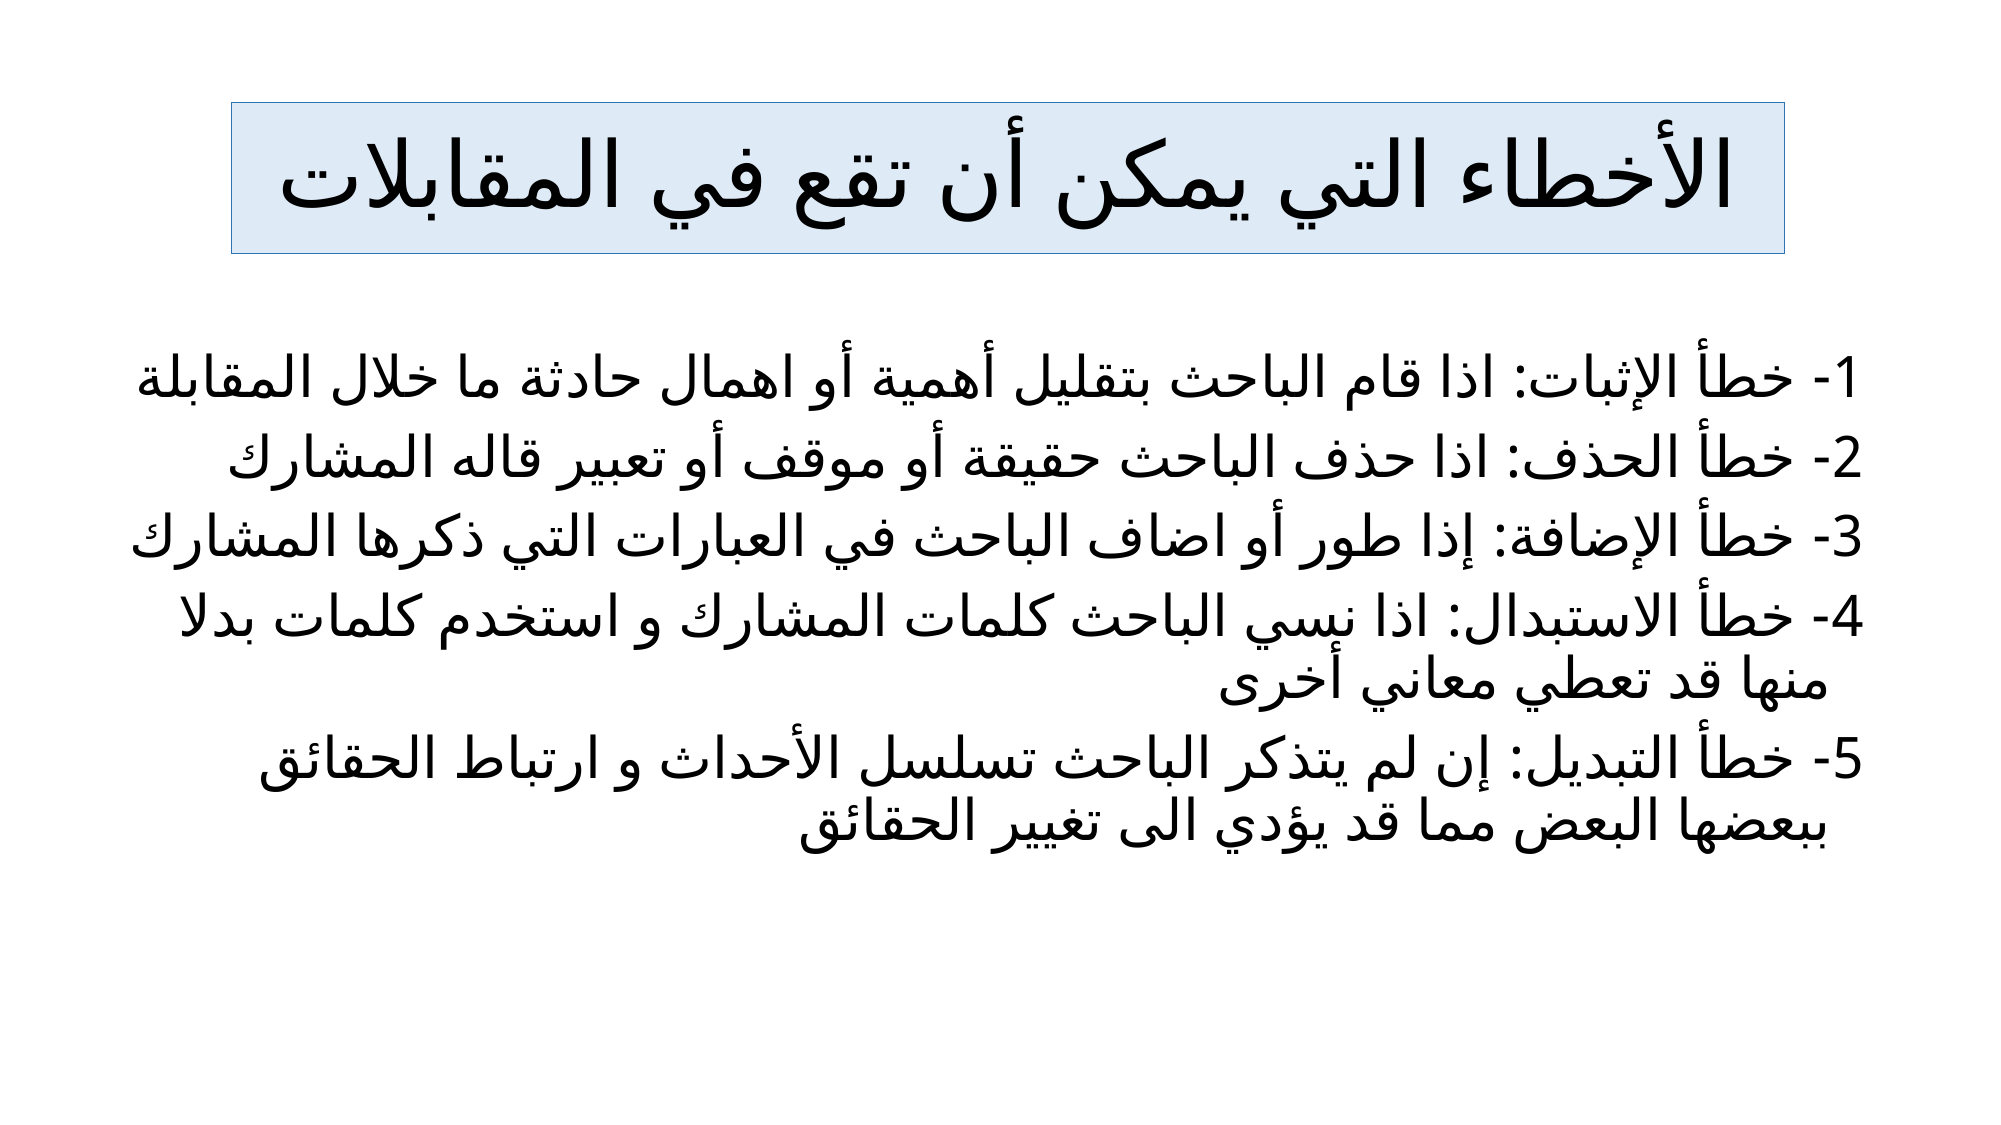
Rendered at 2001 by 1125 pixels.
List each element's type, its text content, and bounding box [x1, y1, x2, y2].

list 1- خطأ الإثبات: اذا قام الباحث بتقليل أهمية أو اهمال حادثة ما خلال المقابلة 2- خطأ الحذف: اذا حذف الباحث حقيقة أو موقف أو تعبير قاله المشارك 3- خطأ الإضافة: إذا طور أو اضاف الباحث في العبارات التي ذكرها المشارك 4- خطأ الاستبدال: اذا نسي الباحث كلمات المشارك و استخدم كلمات بدلا منها قد تعطي معاني أخرى 5- خطأ التبديل: إن لم يتذكر الباحث تسلسل الأحداث و ارتباط الحقائق ببعضها البعض مما قد يؤدي الى تغيير الحقائق [111, 253, 1880, 992]
title الأخطاء التي يمكن أن تقع في المقابلات [231, 102, 1785, 253]
